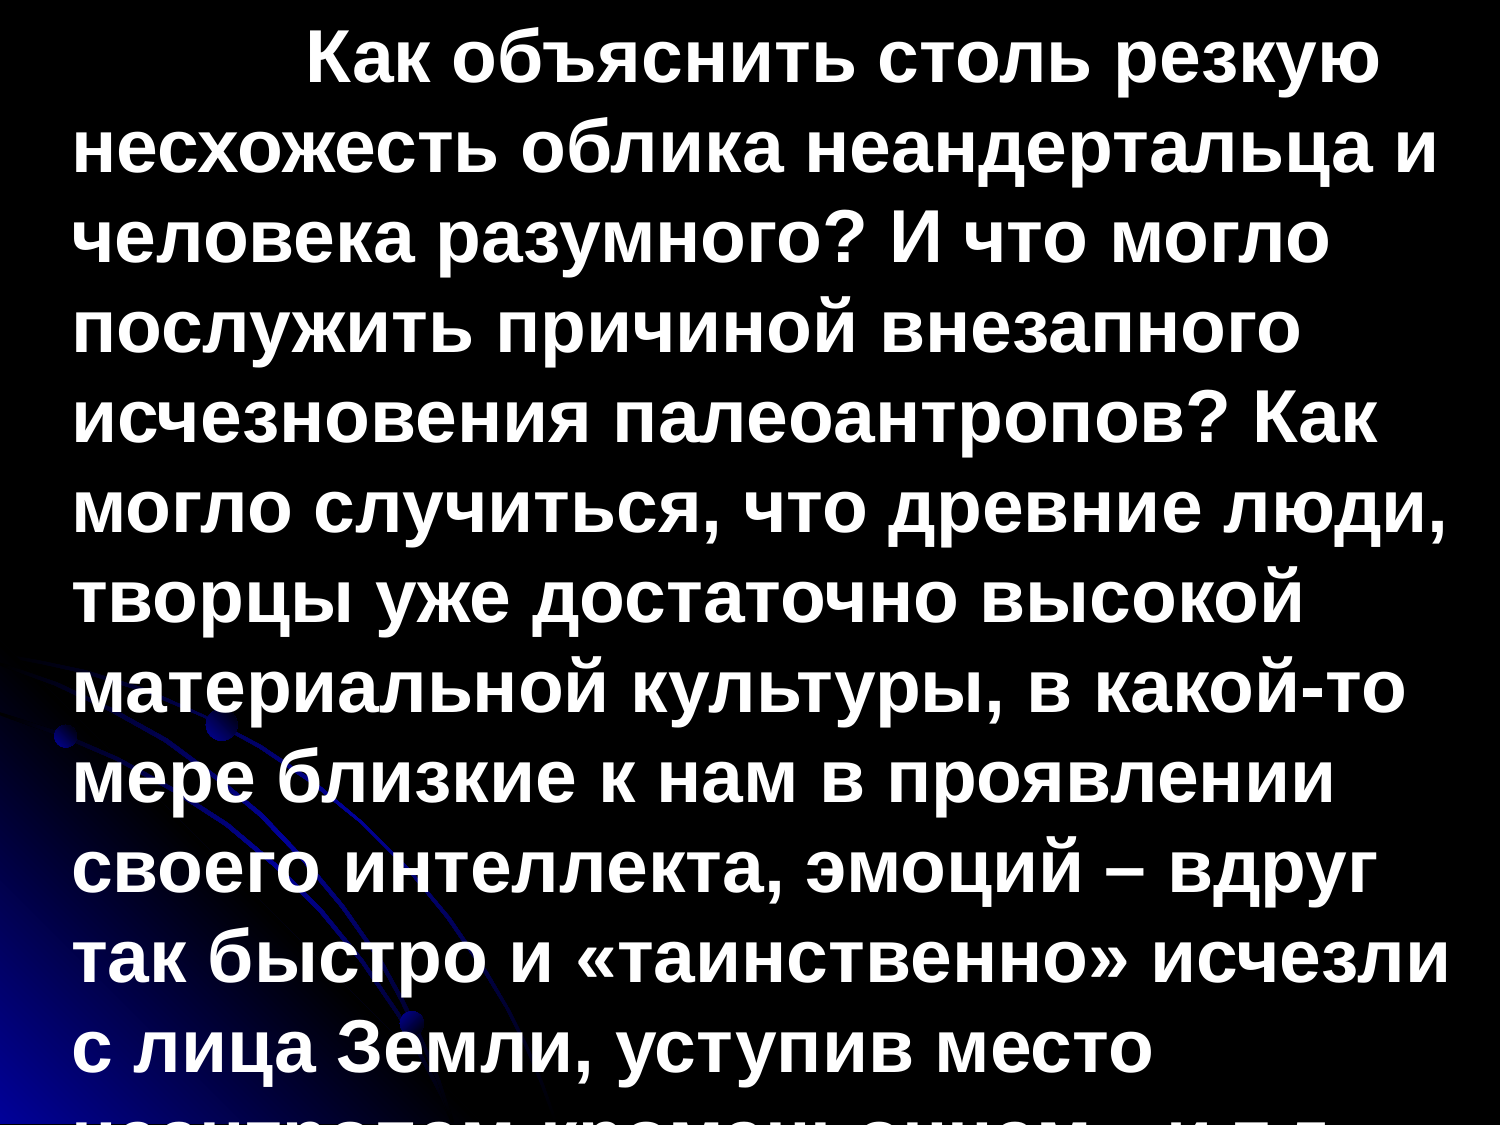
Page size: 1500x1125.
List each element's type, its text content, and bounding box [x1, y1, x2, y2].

list Как объяснить столь резкую несхожесть облика неандертальца и человека разумного? И что могло послужить причиной внезапного исчезновения палеоантропов? Как могло случиться, что древние люди, творцы уже достаточно высокой материальной культуры, в какой-то мере близкие к нам в проявлении своего интеллекта, эмоций – вдруг так быстро и «таинственно» исчезли с лица Земли, уступив место неантропам-кроманьонцам…и т.д. [0, 0, 1500, 1125]
